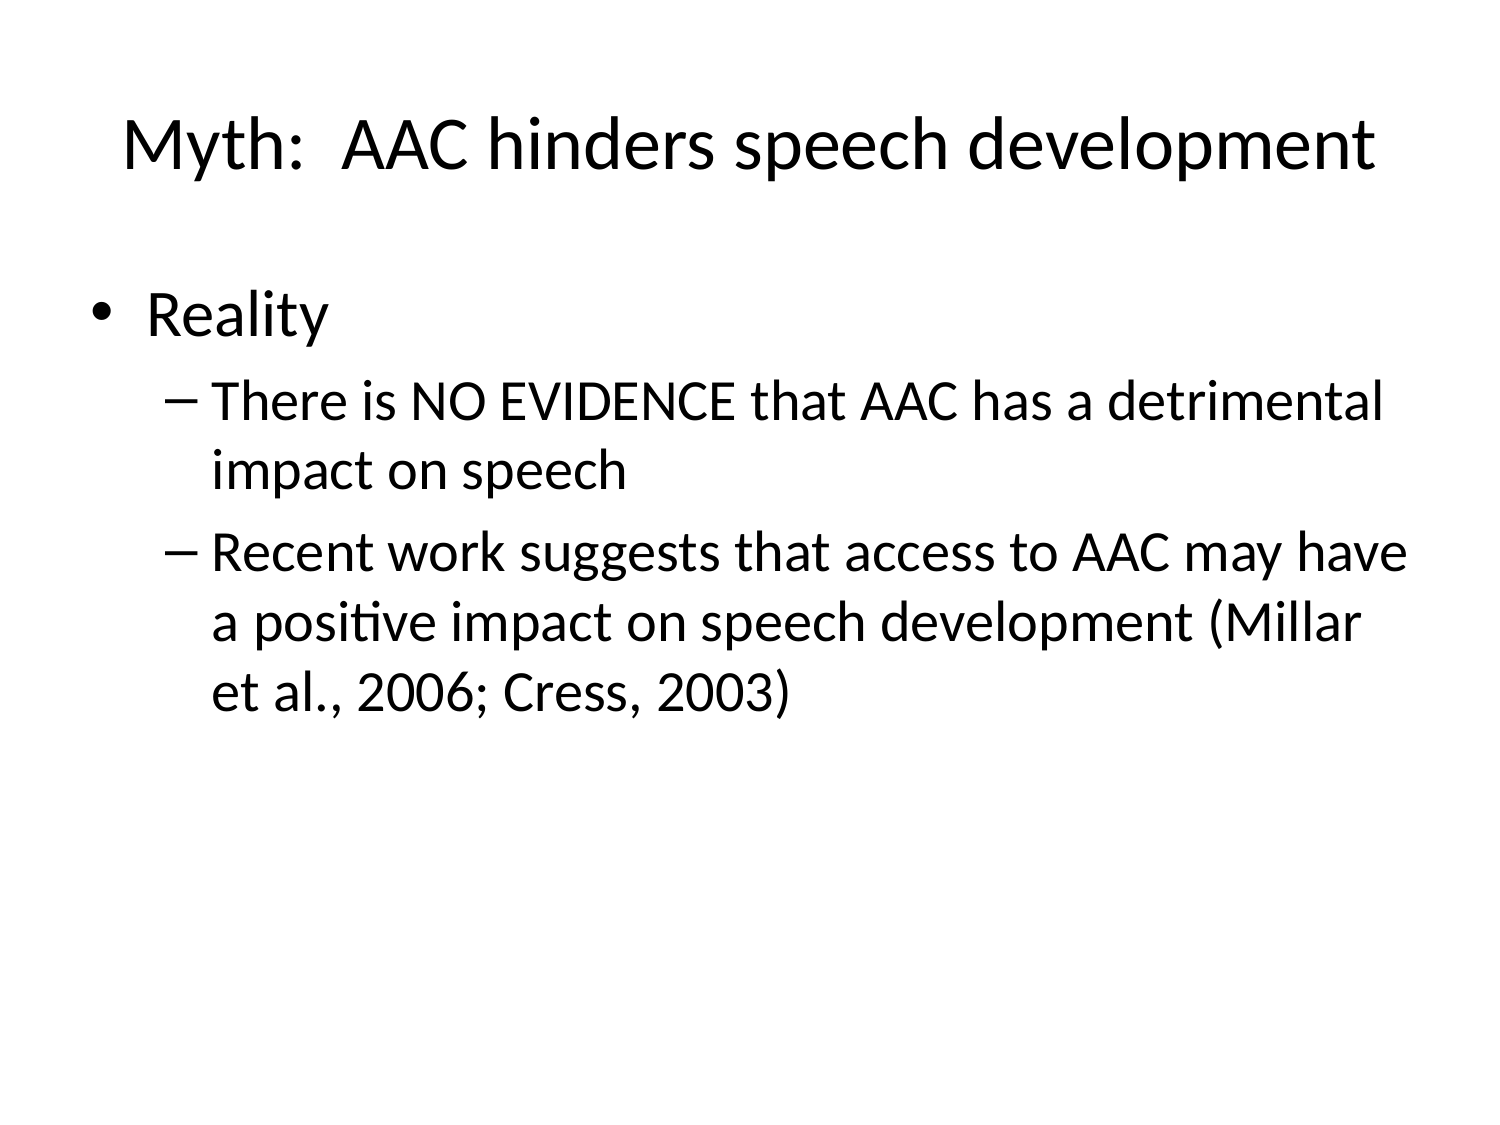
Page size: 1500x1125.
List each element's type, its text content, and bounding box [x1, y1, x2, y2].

title Myth: AAC hinders speech development [75, 45, 1425, 233]
list Reality There is NO EVIDENCE that AAC has a detrimental impact on speech Recent work suggests that access to AAC may have a positive impact on speech development (Millar et al., 2006; Cress, 2003) [75, 262, 1425, 1005]
